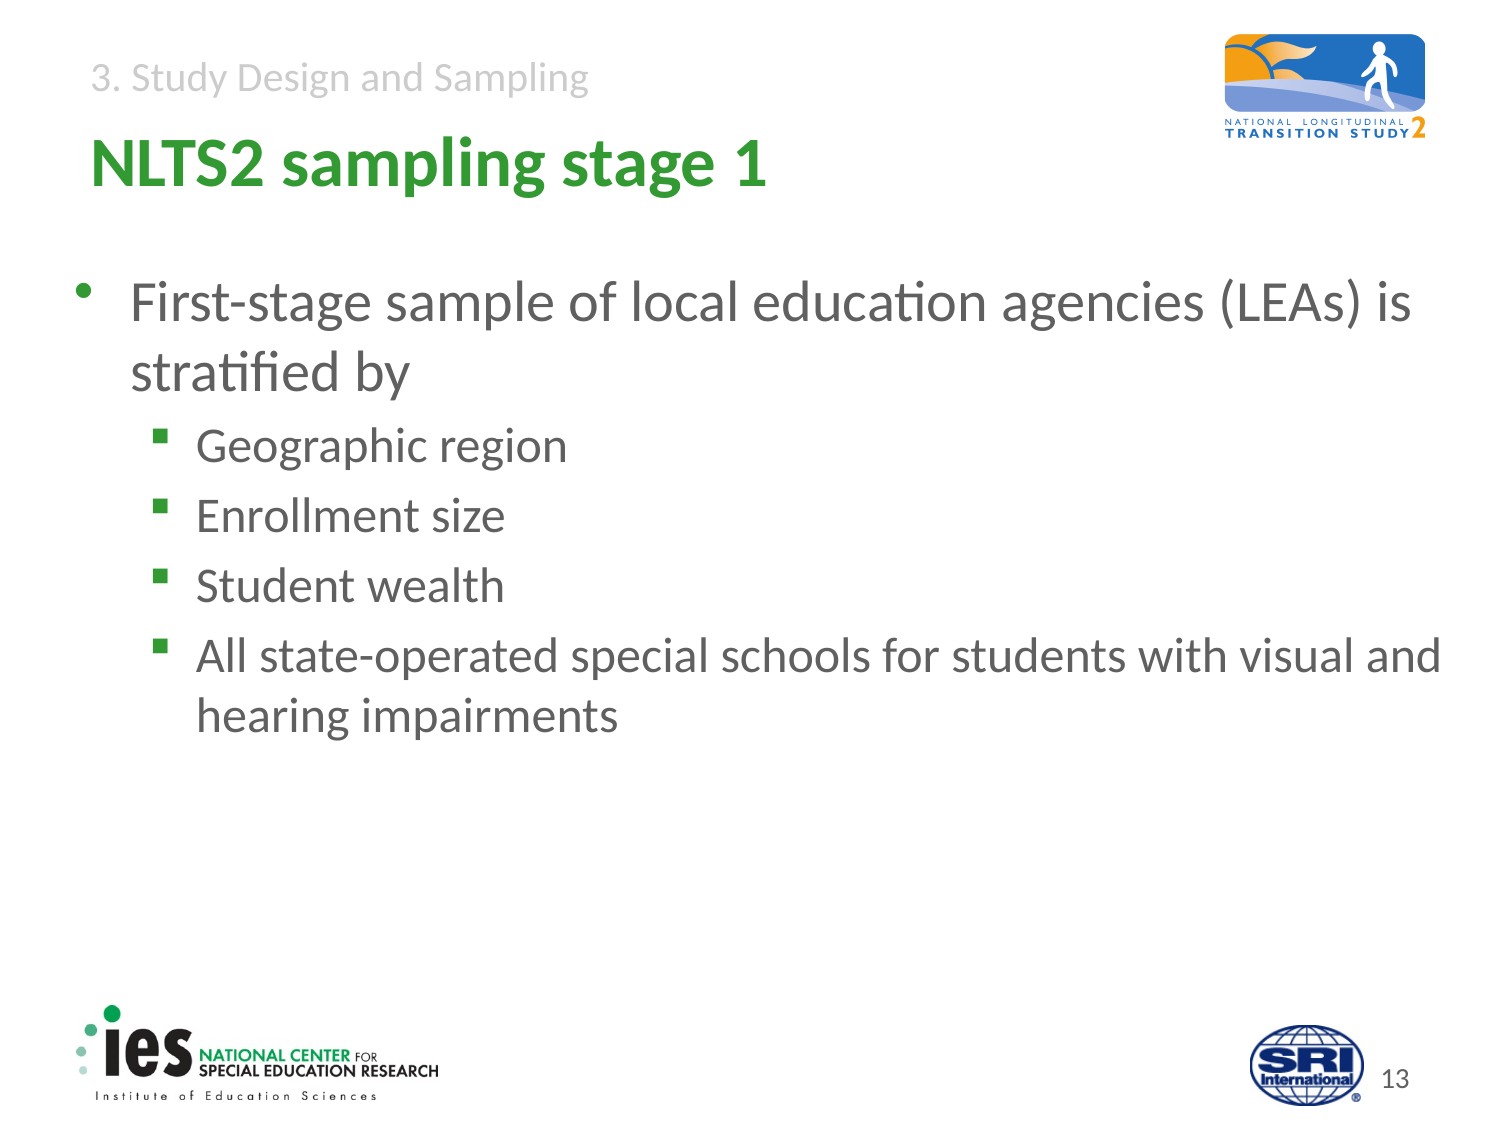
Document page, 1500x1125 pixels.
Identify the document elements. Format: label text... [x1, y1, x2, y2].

slide_number 12 [1321, 1051, 1426, 1125]
title NLTS2 sampling stage 1 [74, 90, 1426, 226]
list First-stage sample of local education agencies (LEAs) is stratified by Geographic region Enrollment size Student wealth All state-operated special schools for students with visual and hearing impairments [58, 254, 1463, 951]
picture [76, 1005, 438, 1100]
picture [1250, 1025, 1364, 1106]
